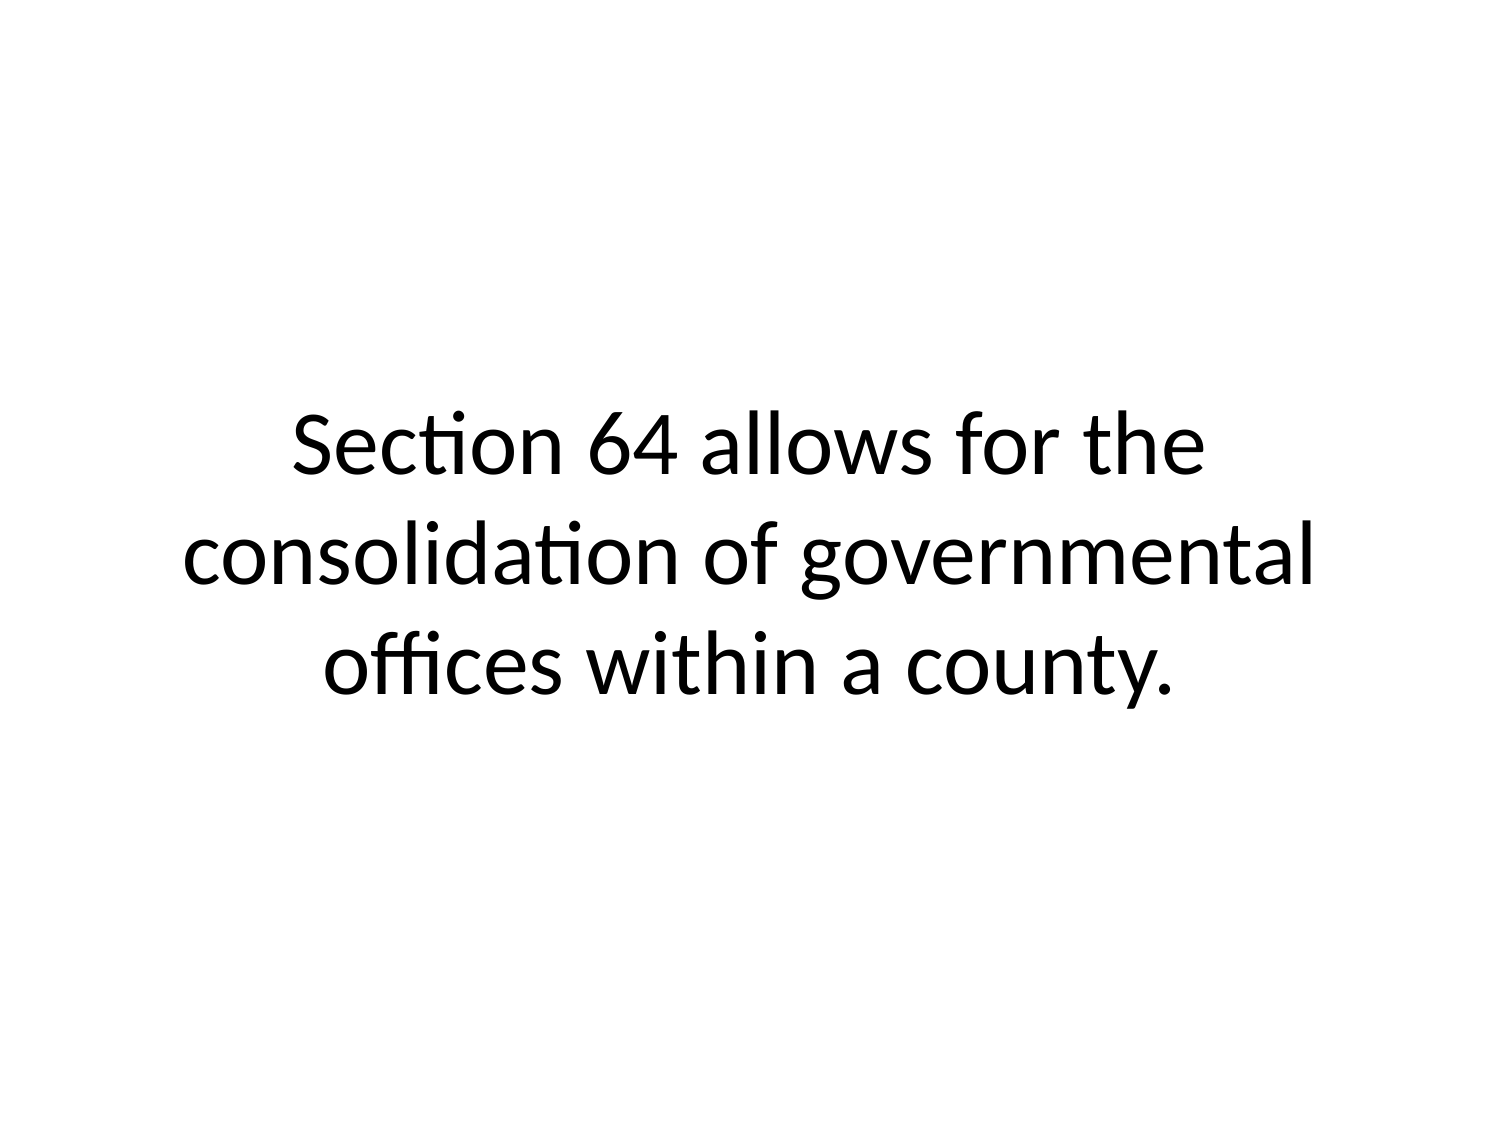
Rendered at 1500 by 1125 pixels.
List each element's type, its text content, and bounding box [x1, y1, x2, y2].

title Section 64 allows for the consolidation of governmental offices within a county. [75, 45, 1425, 1050]
